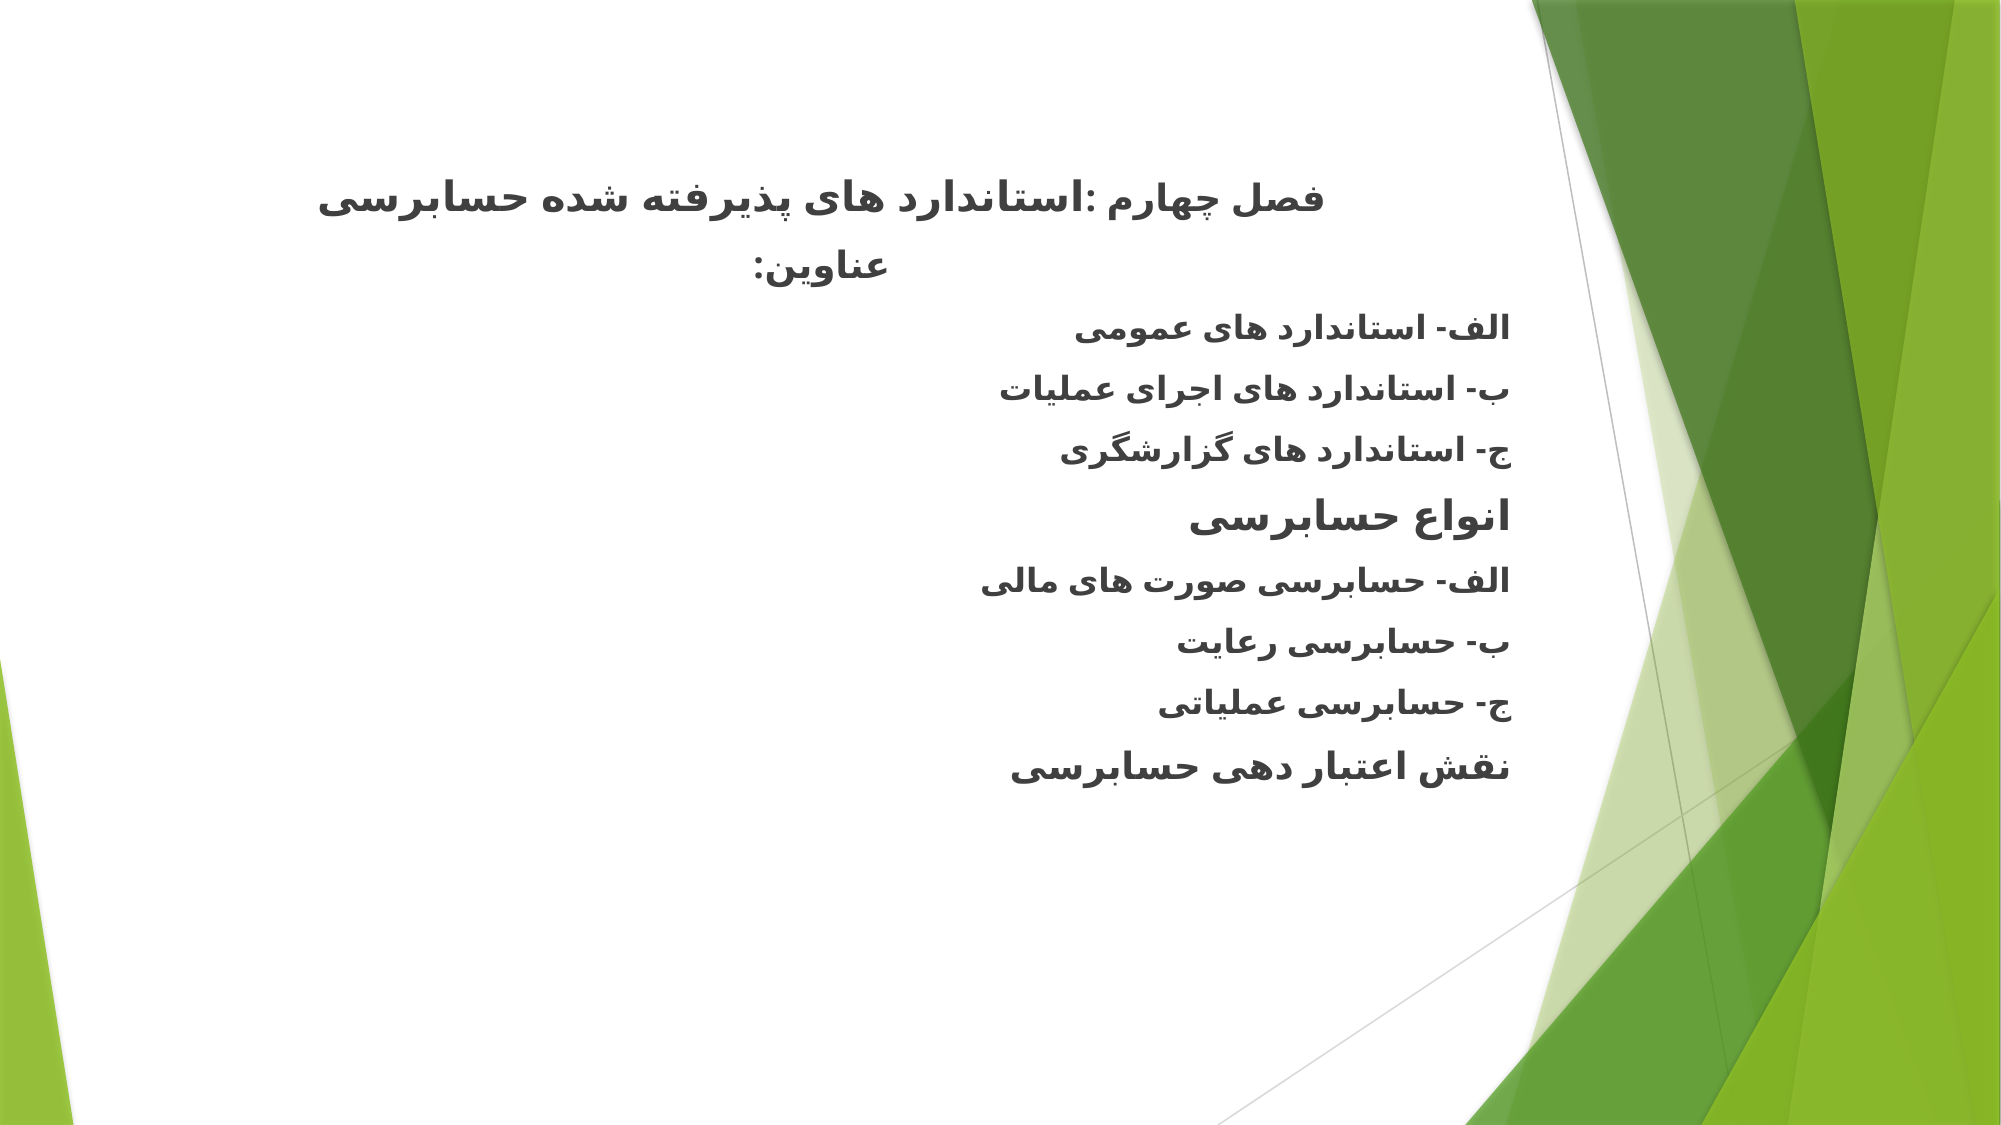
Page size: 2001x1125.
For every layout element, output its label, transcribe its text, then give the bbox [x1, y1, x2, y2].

list فصل چهارم :استاندارد های پذیرفته شده حسابرسی عناوین: الف- استاندارد های عمومی ب- استاندارد های اجرای عملیات ج- استاندارد های گزارشگری انواع حسابرسی الف- حسابرسی صورت های مالی ب- حسابرسی رعایت ج- حسابرسی عملیاتی نقش اعتبار دهی حسابرسی [116, 162, 1527, 957]
